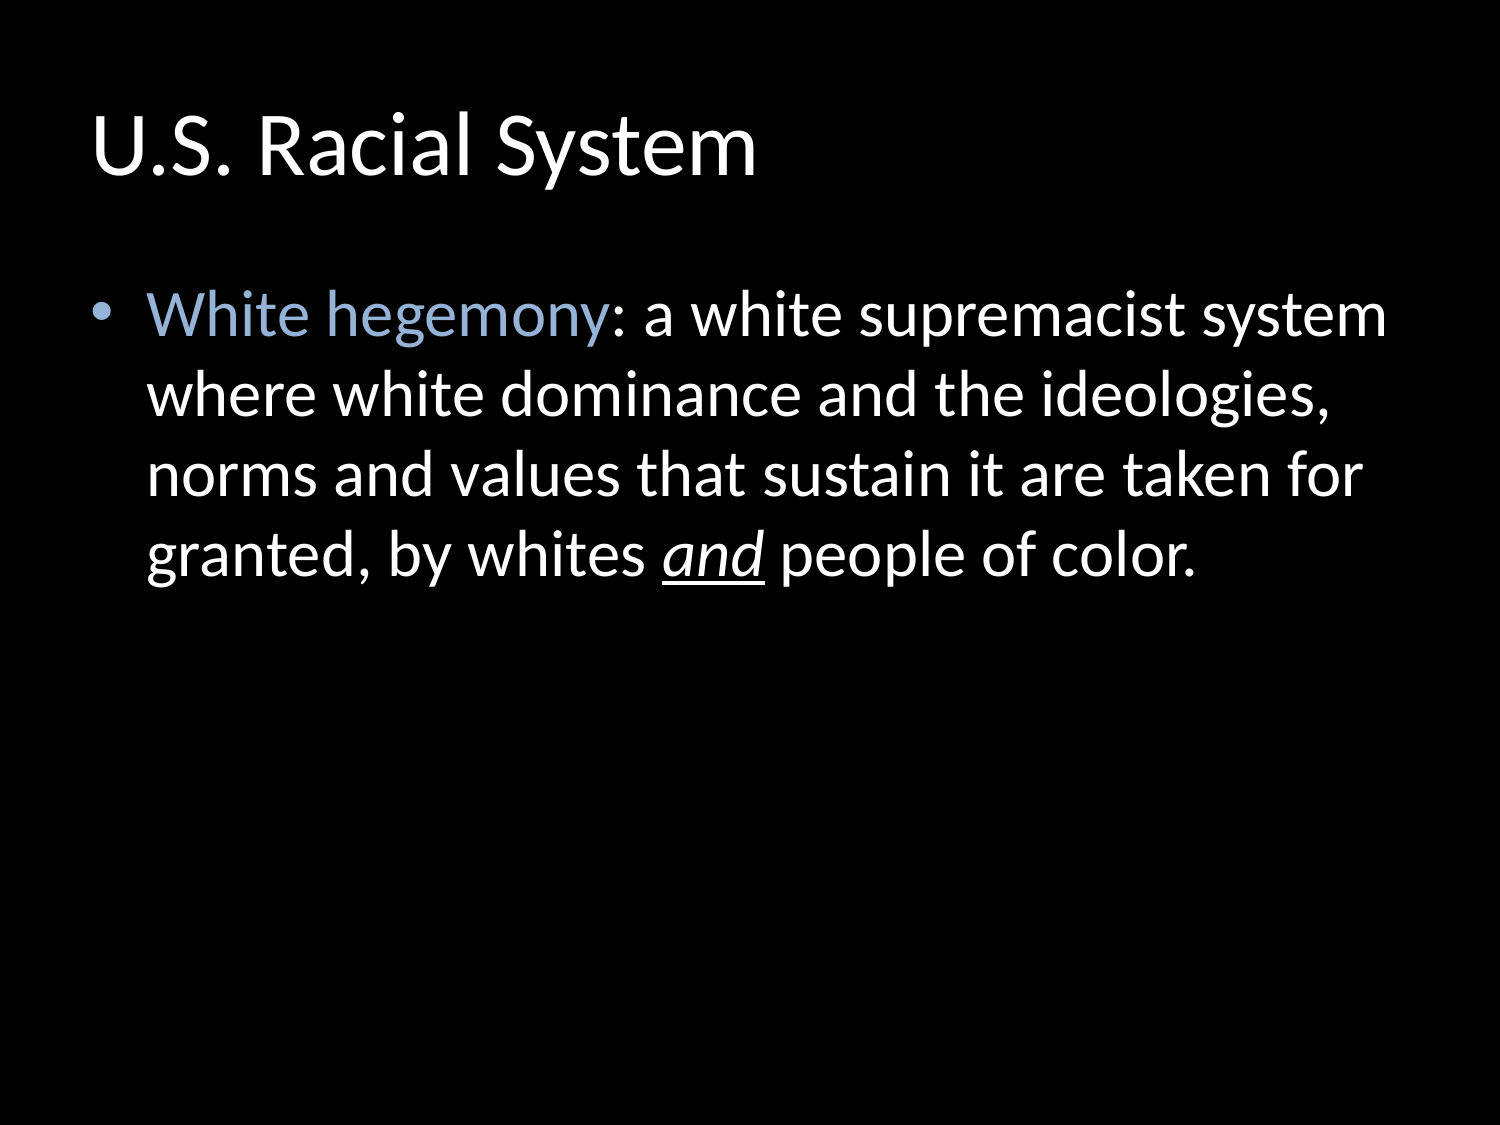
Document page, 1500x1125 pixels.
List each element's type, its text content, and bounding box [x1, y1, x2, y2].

title U.S. Racial System [75, 45, 1425, 233]
list White hegemony: a white supremacist system where white dominance and the ideologies, norms and values that sustain it are taken for granted, by whites and people of color. [75, 262, 1425, 1005]
